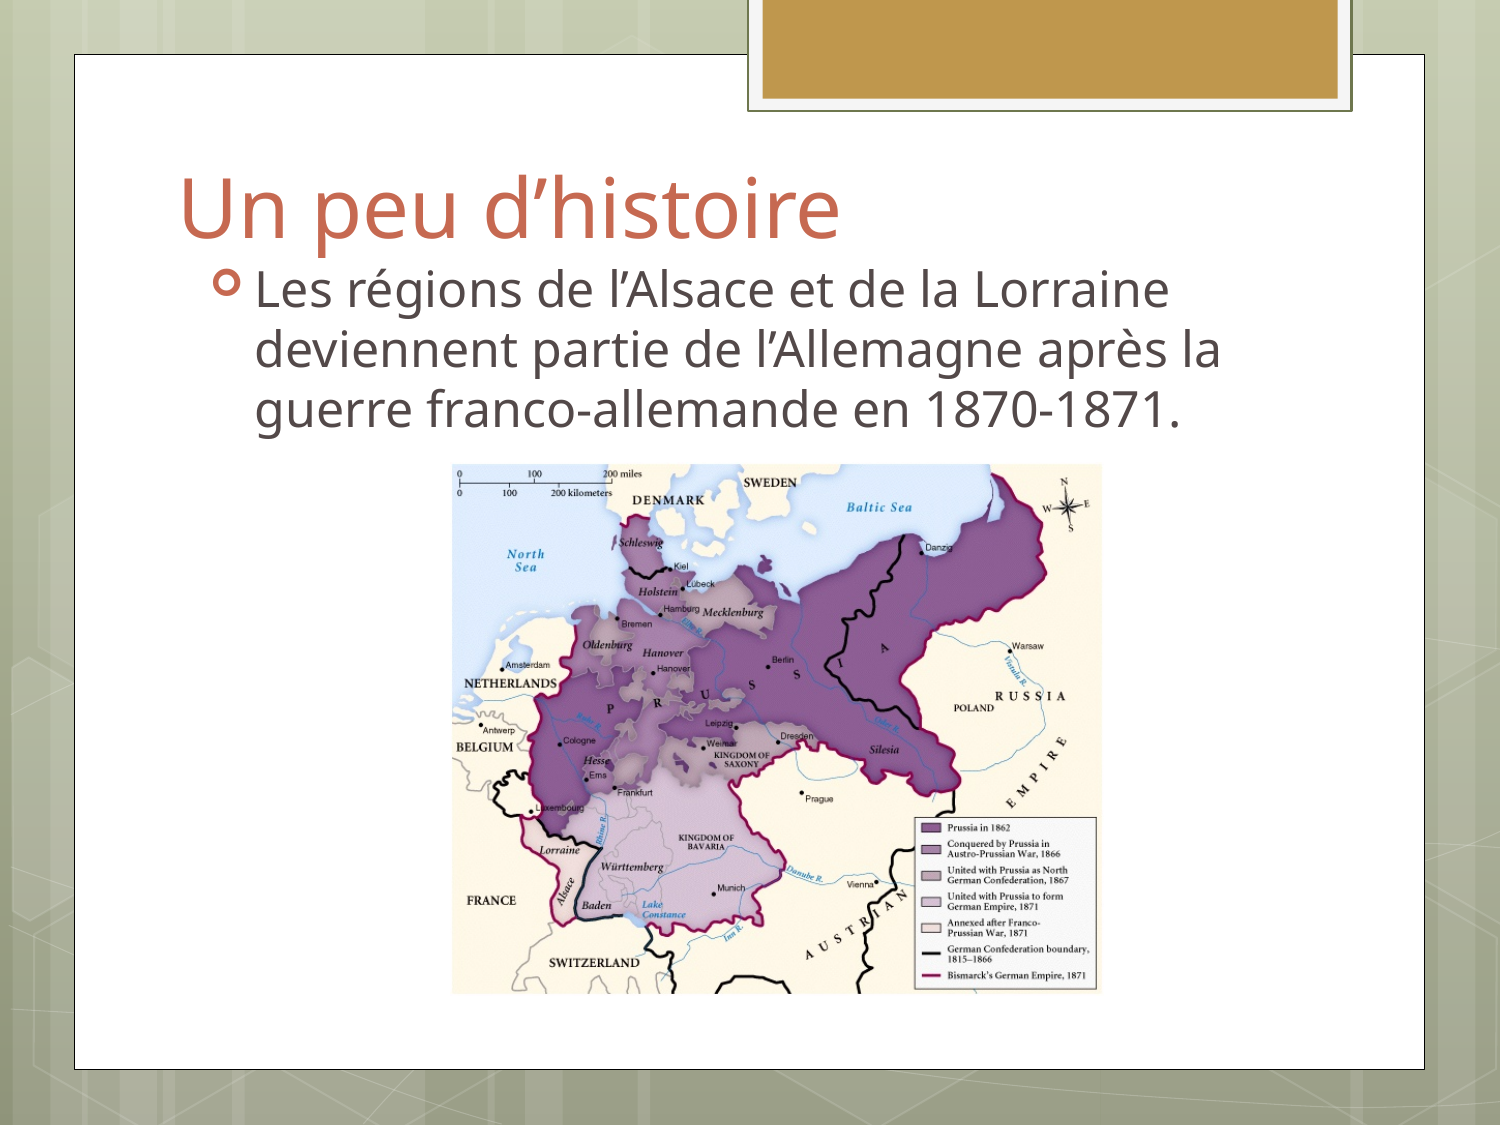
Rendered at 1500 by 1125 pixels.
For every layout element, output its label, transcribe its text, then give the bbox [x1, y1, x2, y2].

title Un peu d’histoire [162, 75, 1315, 263]
list Les régions de l’Alsace et de la Lorraine deviennent partie de l’Allemagne après la guerre franco-allemande en 1870-1871. [183, 249, 1296, 826]
picture [449, 462, 1104, 996]
